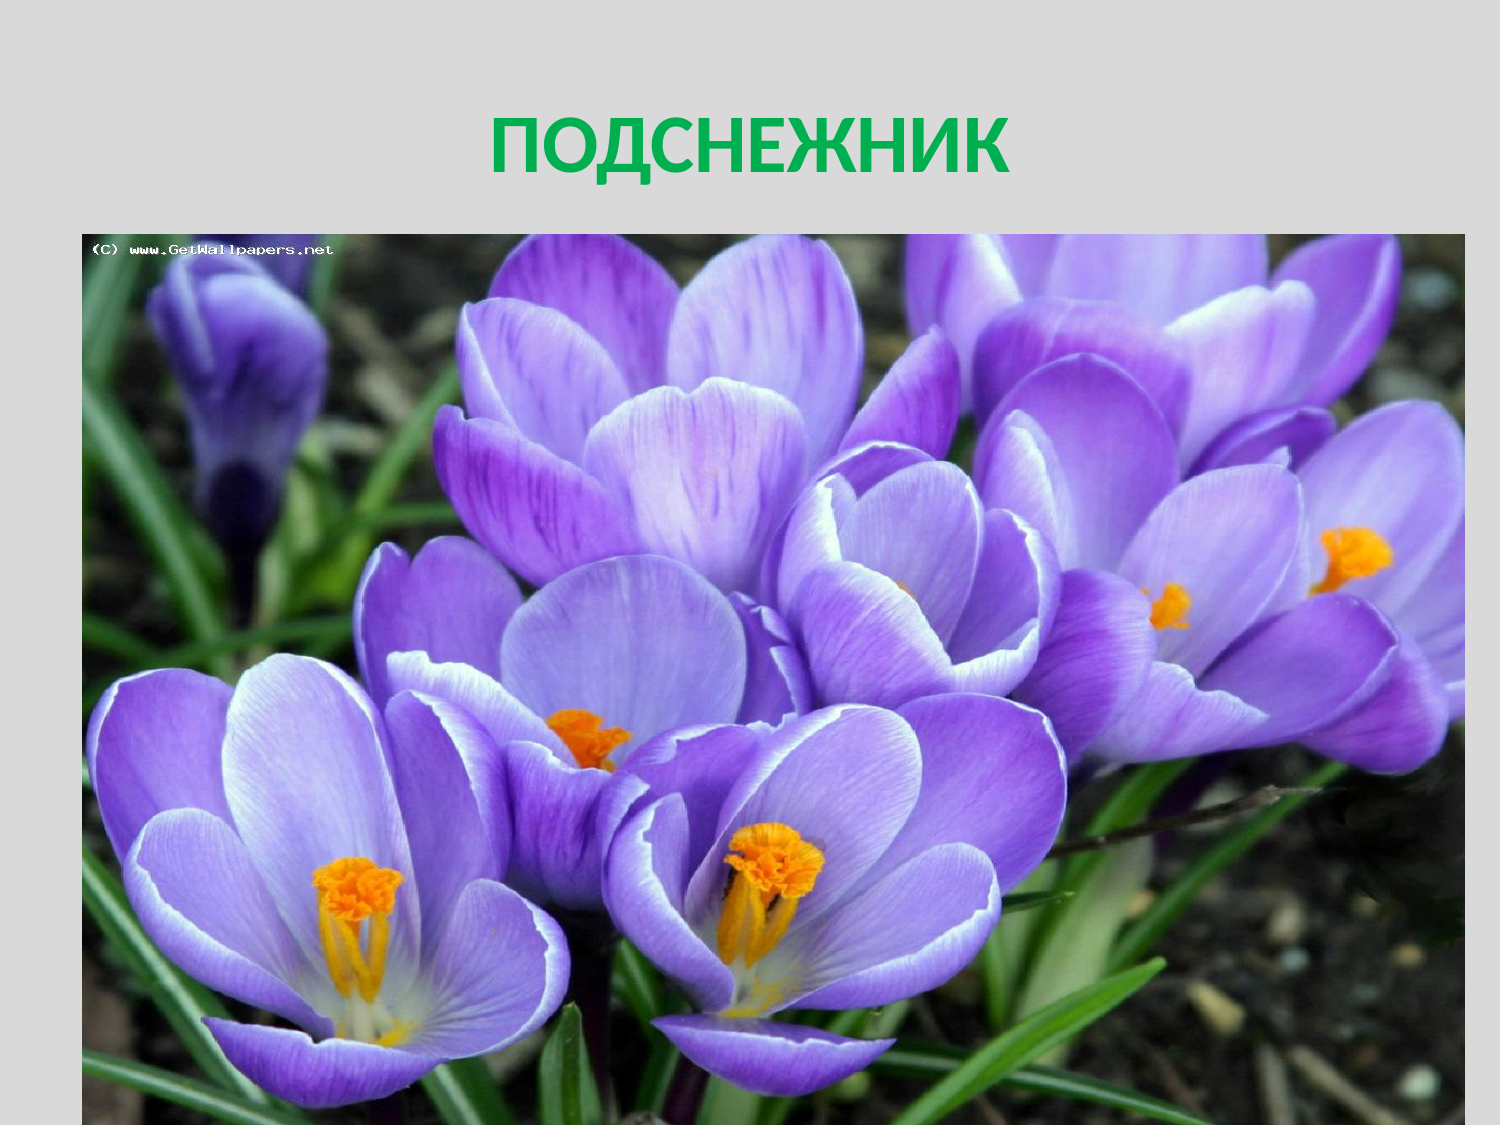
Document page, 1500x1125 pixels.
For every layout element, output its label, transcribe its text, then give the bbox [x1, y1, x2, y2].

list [81, 234, 1466, 1125]
title ПОДСНЕЖНИК [75, 45, 1425, 233]
